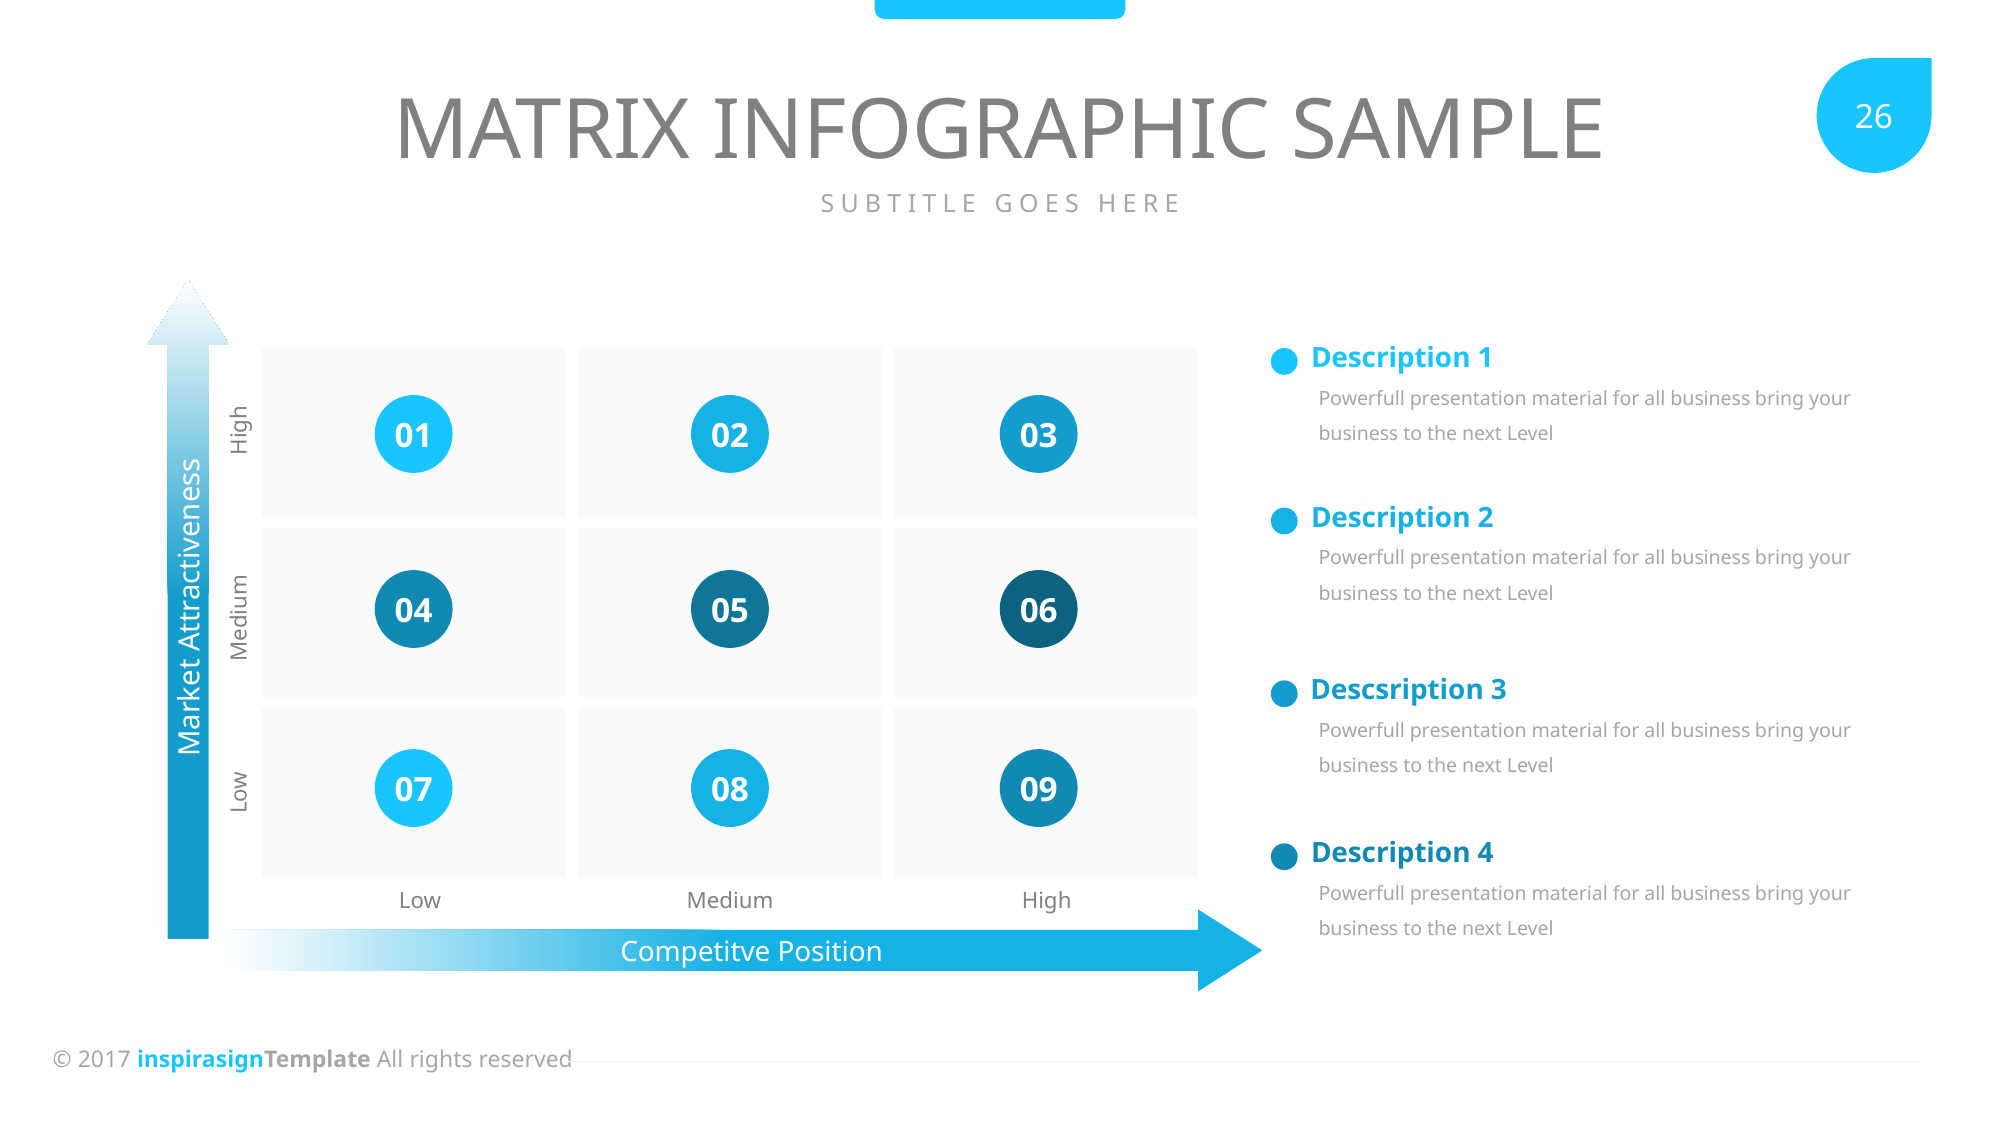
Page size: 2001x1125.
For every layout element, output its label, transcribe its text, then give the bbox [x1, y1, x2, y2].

text_box [893, 527, 1199, 698]
text_box [577, 347, 883, 518]
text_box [999, 749, 1078, 827]
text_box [999, 570, 1078, 648]
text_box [374, 570, 453, 648]
text_box High [230, 390, 259, 470]
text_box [999, 394, 1078, 473]
text_box Descsription 3 [1295, 664, 1522, 713]
text_box Powerfull presentation material for all business bring your business to the next Level [1303, 366, 1890, 452]
text_box [577, 527, 883, 698]
text_box Medium [671, 879, 789, 909]
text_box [690, 394, 769, 473]
text_box Description 4 [1296, 827, 1509, 876]
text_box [690, 570, 769, 648]
text_box Description 1 [1296, 332, 1509, 381]
text_box [261, 527, 567, 698]
text_box SUBTITLE GOES HERE [805, 180, 1195, 225]
text_box [1269, 506, 1296, 536]
text_box [1269, 679, 1295, 709]
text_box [374, 749, 453, 827]
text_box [374, 394, 453, 473]
text_box Medium [230, 560, 259, 677]
text_box [893, 707, 1199, 878]
text_box High [1007, 879, 1087, 909]
text_box [261, 347, 567, 518]
text_box Powerfull presentation material for all business bring your business to the next Level [1303, 526, 1890, 612]
text_box Low [230, 756, 259, 829]
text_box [147, 280, 230, 939]
text_box Powerfull presentation material for all business bring your business to the next Level [1303, 699, 1890, 784]
text_box [893, 347, 1199, 518]
text_box Description 2 [1296, 491, 1509, 540]
text_box [1269, 842, 1296, 872]
text_box MATRIX INFOGRAPHIC SAMPLE [378, 68, 1622, 183]
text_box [229, 909, 1263, 992]
text_box Powerfull presentation material for all business bring your business to the next Level [1303, 862, 1890, 947]
text_box [577, 707, 883, 878]
text_box [1269, 346, 1296, 376]
text_box [261, 707, 567, 878]
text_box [690, 749, 769, 827]
text_box Low [384, 879, 457, 909]
